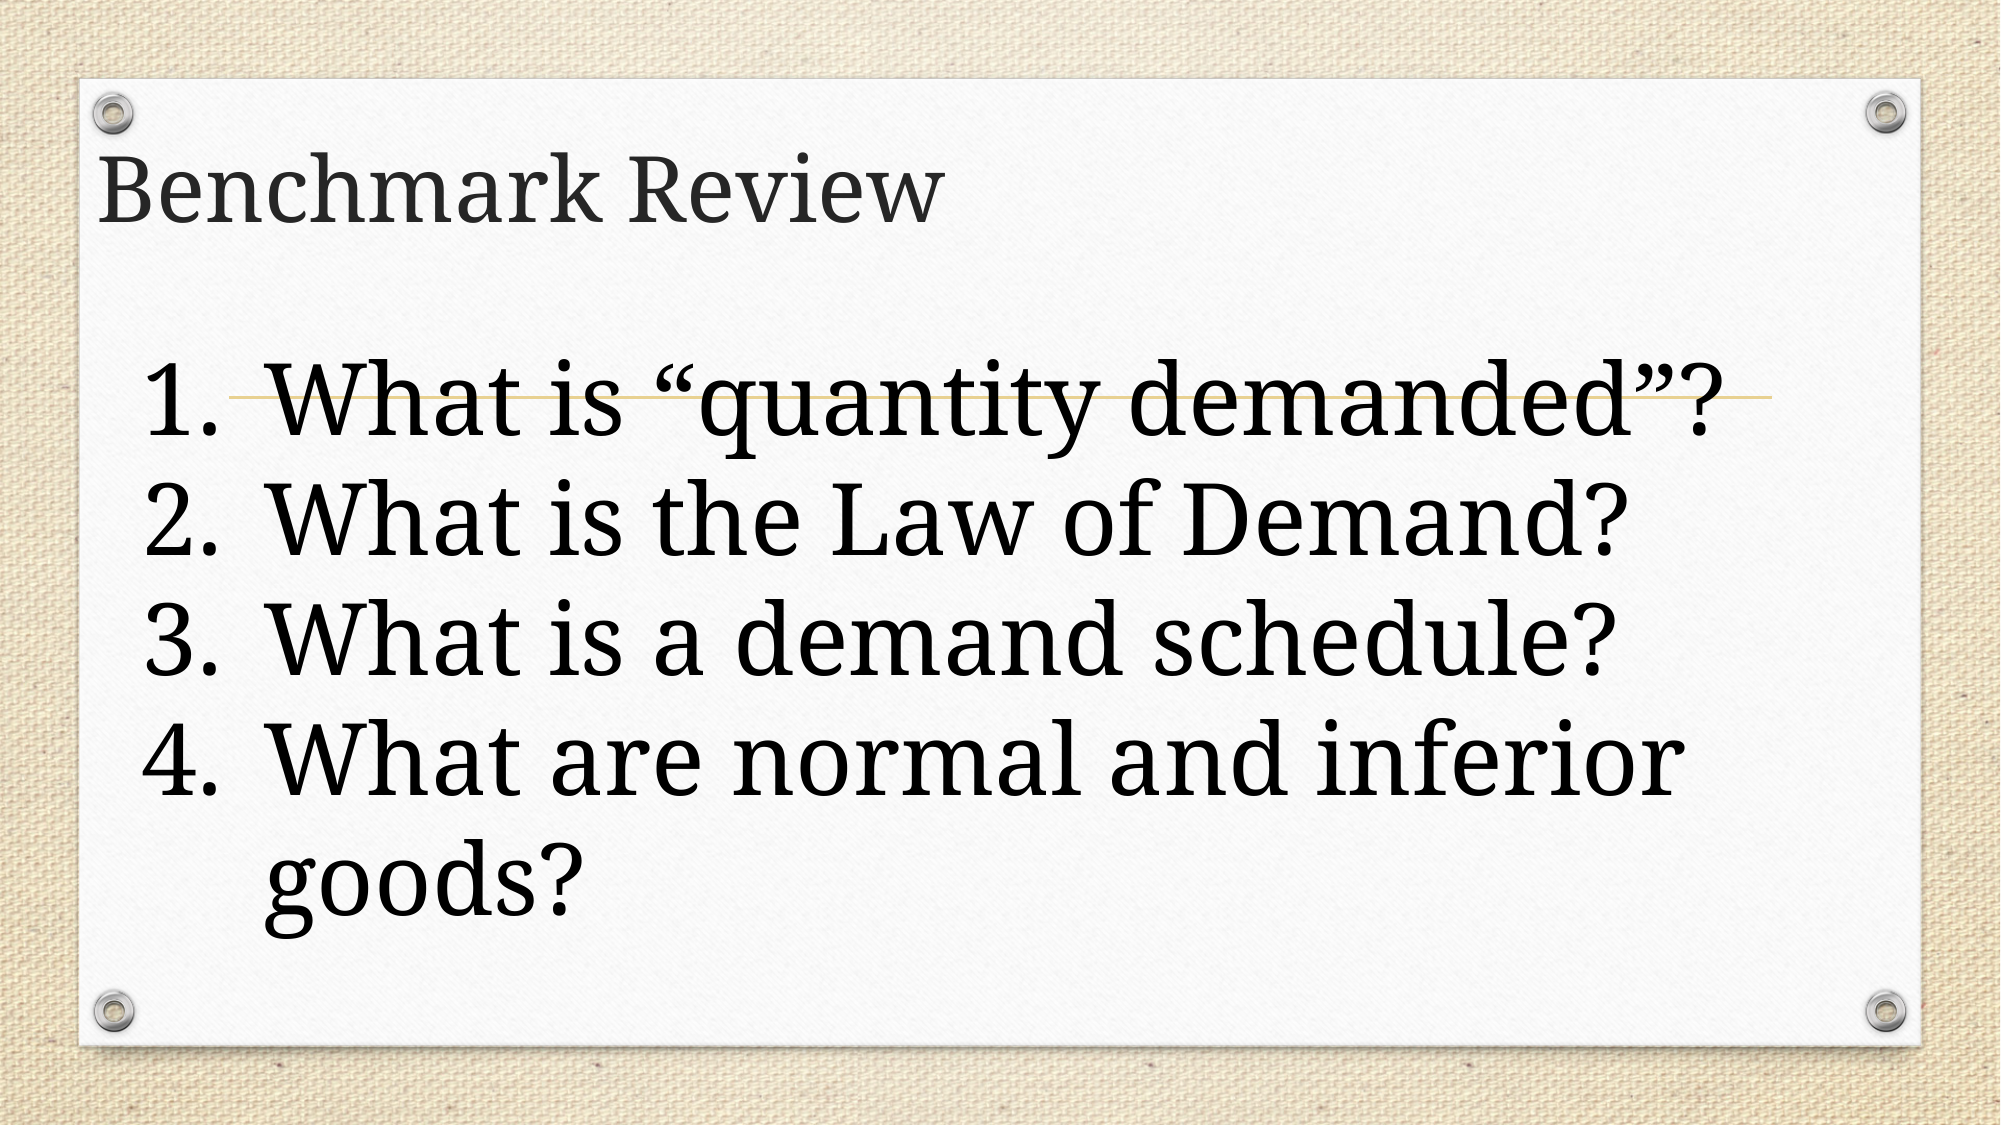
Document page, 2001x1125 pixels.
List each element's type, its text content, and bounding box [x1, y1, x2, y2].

picture [0, 0, 2001, 1125]
text_box What is “quantity demanded”? What is the Law of Demand? What is a demand schedule? What are normal and inferior goods? [126, 328, 1946, 1043]
title Benchmark Review [81, 79, 1657, 293]
